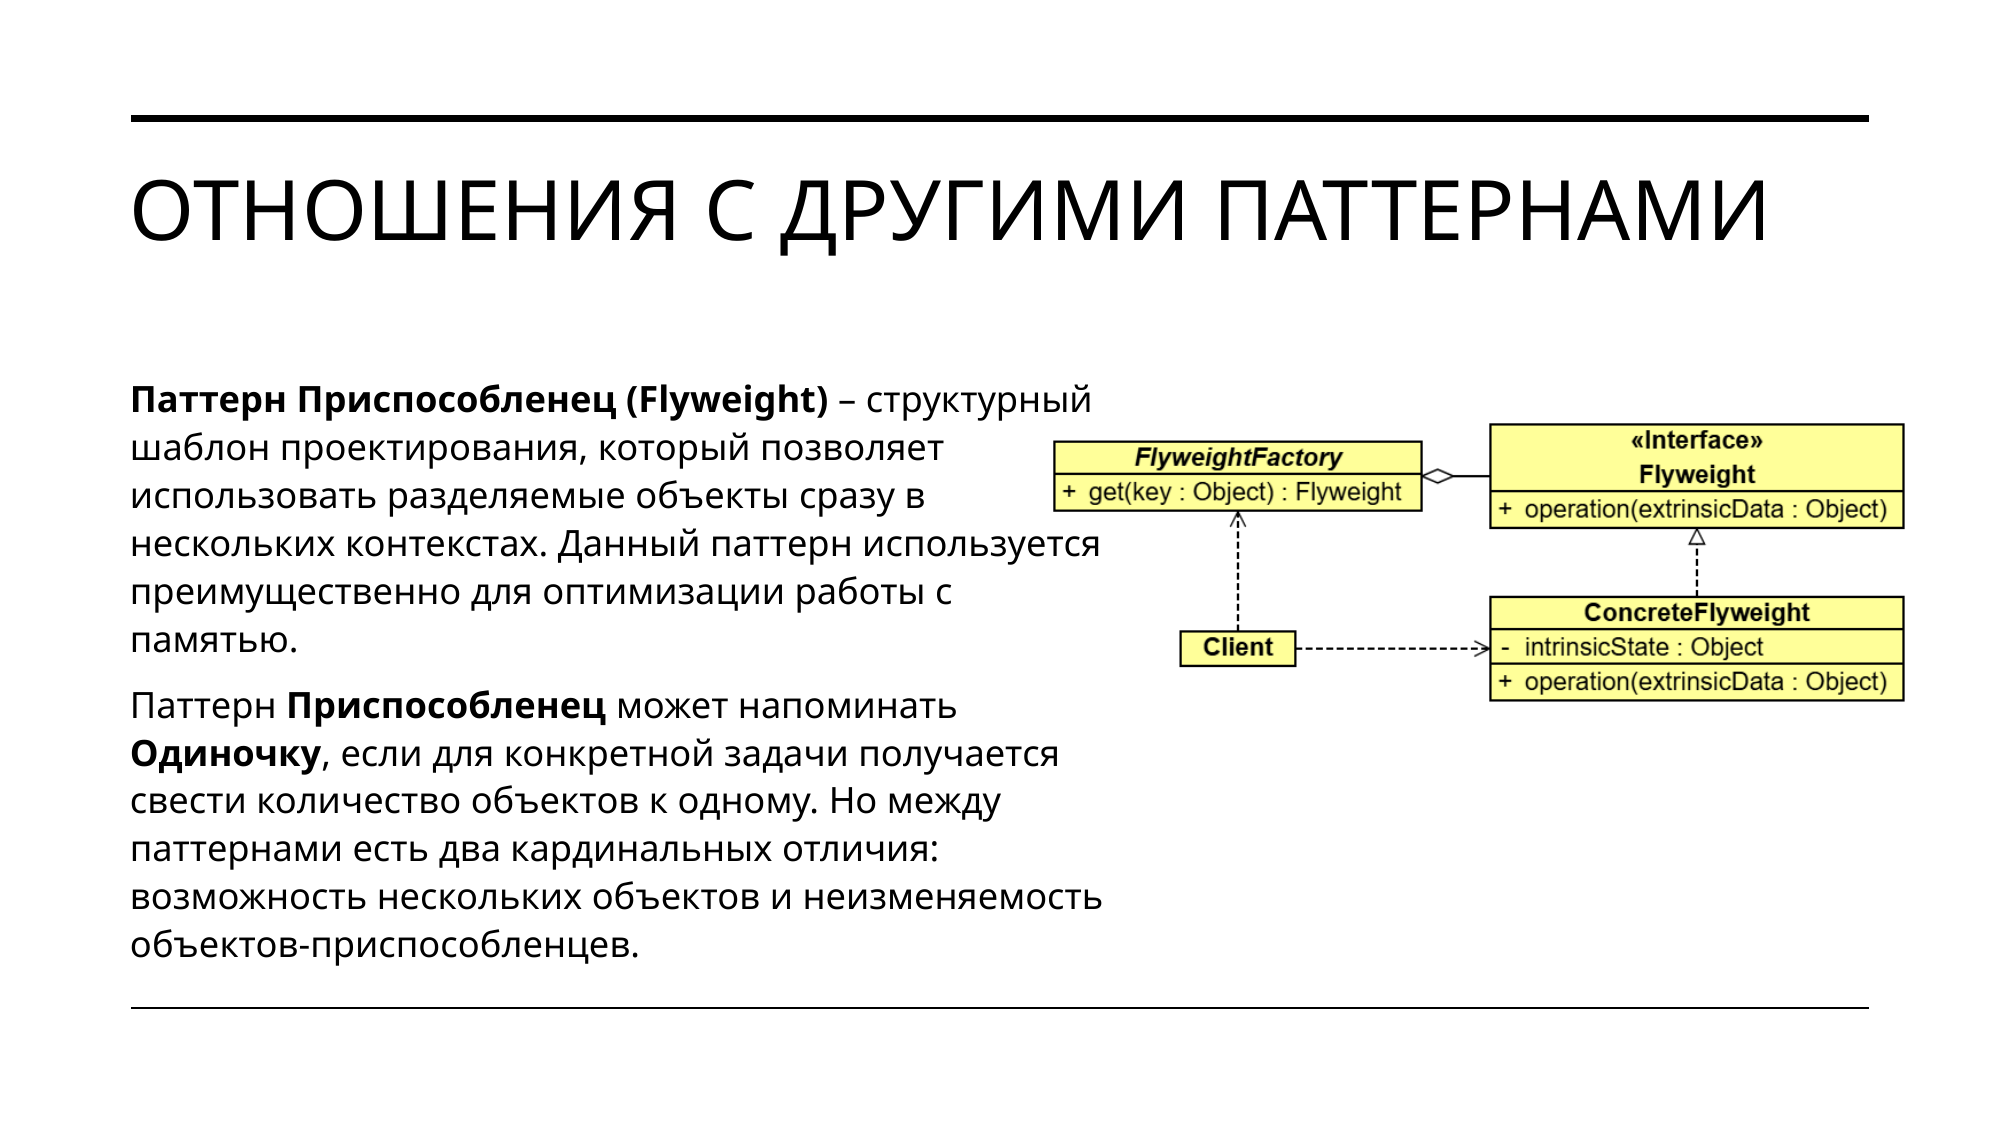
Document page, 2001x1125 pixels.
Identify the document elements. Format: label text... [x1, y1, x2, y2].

list Паттерн Приспособленец (Flyweight) – структурный шаблон проектирования, который позволяет использовать разделяемые объекты сразу в нескольких контекстах. Данный паттерн используется преимущественно для оптимизации работы с памятью. Паттерн Приспособленец может напоминать Одиночку, если для конкретной задачи получается свести количество объектов к одному. Но между паттернами есть два кардинальных отличия: возможность нескольких объектов и неизменяемость объектов-приспособленцев. [114, 364, 1142, 978]
picture [1043, 413, 1938, 712]
title Отношения с другими паттернами [114, 149, 1869, 365]
